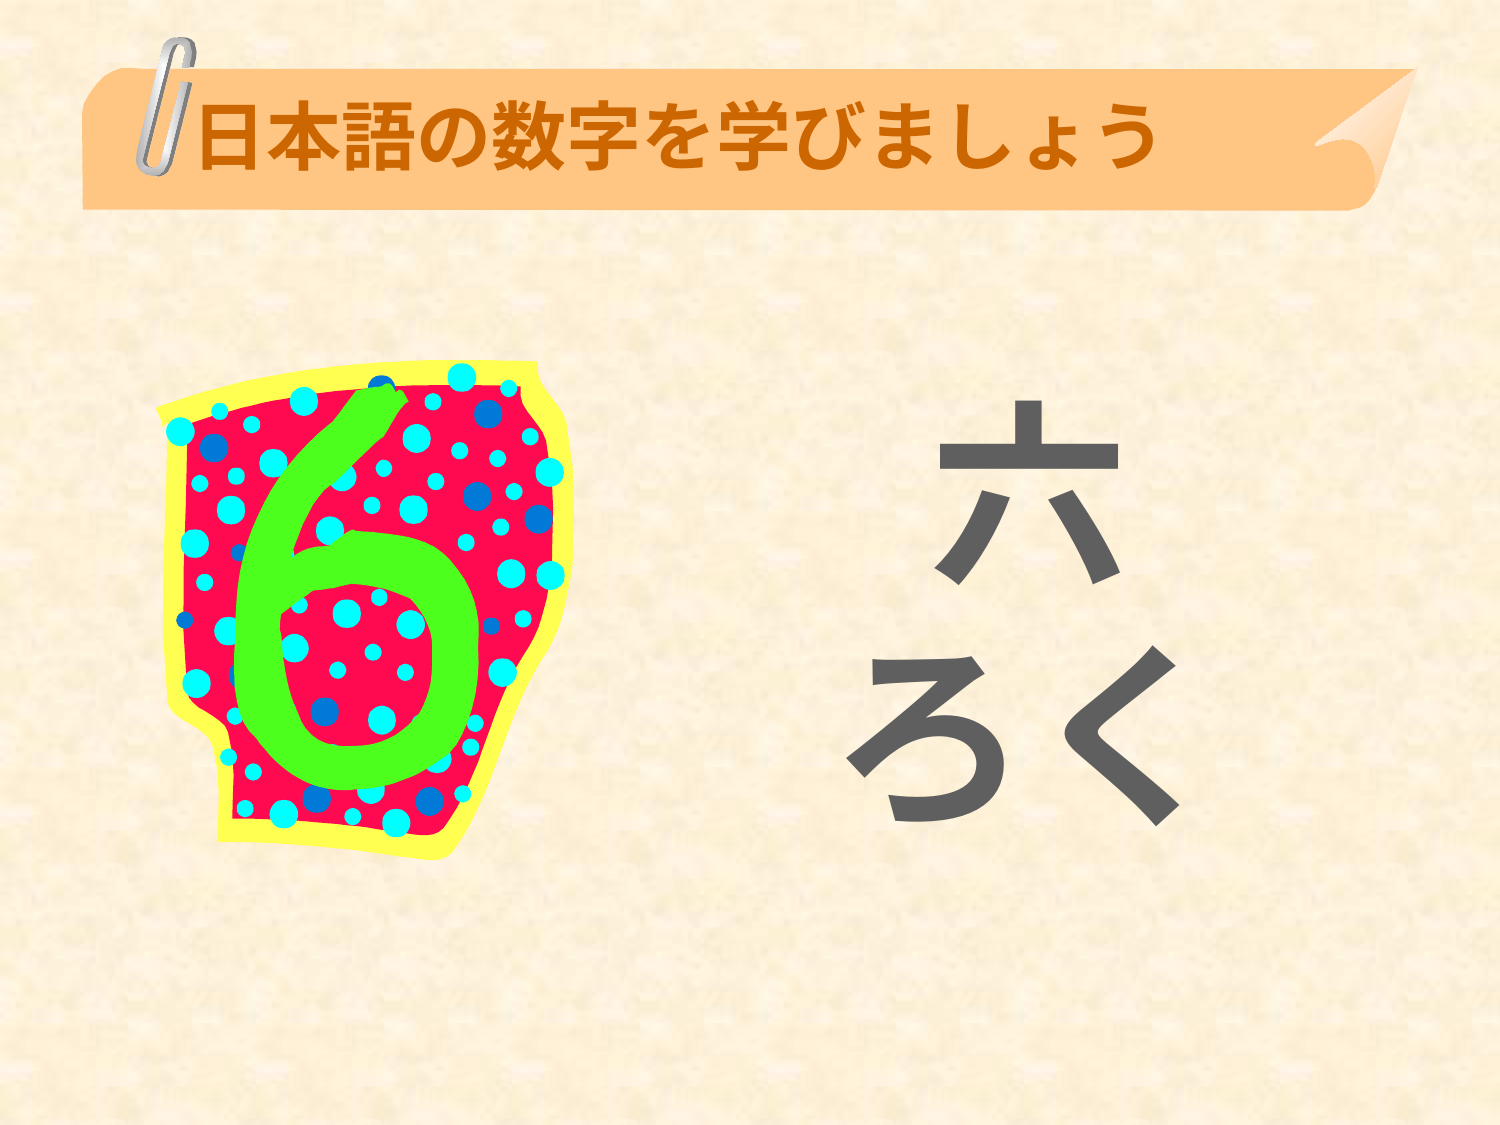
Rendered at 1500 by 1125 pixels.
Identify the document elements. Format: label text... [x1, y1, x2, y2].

text_box 六 ろく [689, 362, 1370, 858]
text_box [152, 356, 579, 868]
title 日本語の数字を学びましょう [176, 64, 1415, 205]
picture [0, 0, 1500, 1125]
